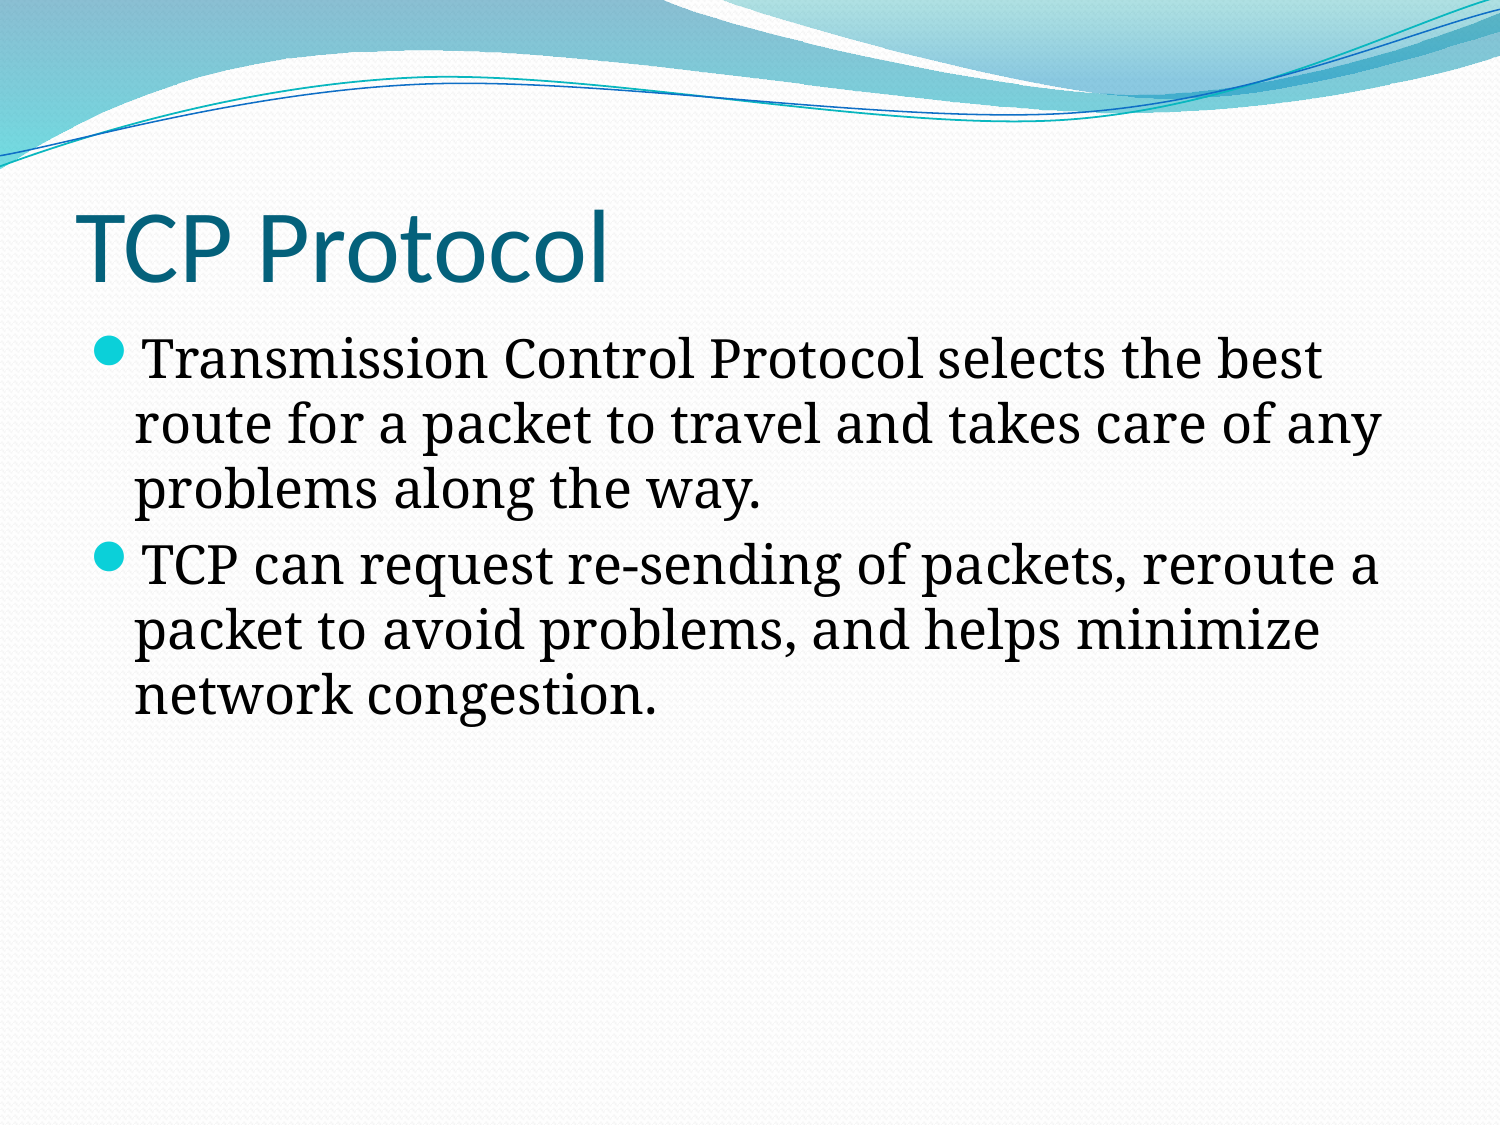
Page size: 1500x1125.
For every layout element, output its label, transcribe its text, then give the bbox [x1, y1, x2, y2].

title TCP Protocol [75, 115, 1425, 303]
list Transmission Control Protocol selects the best route for a packet to travel and takes care of any problems along the way. TCP can request re-sending of packets, reroute a packet to avoid problems, and helps minimize network congestion. [75, 317, 1425, 1038]
